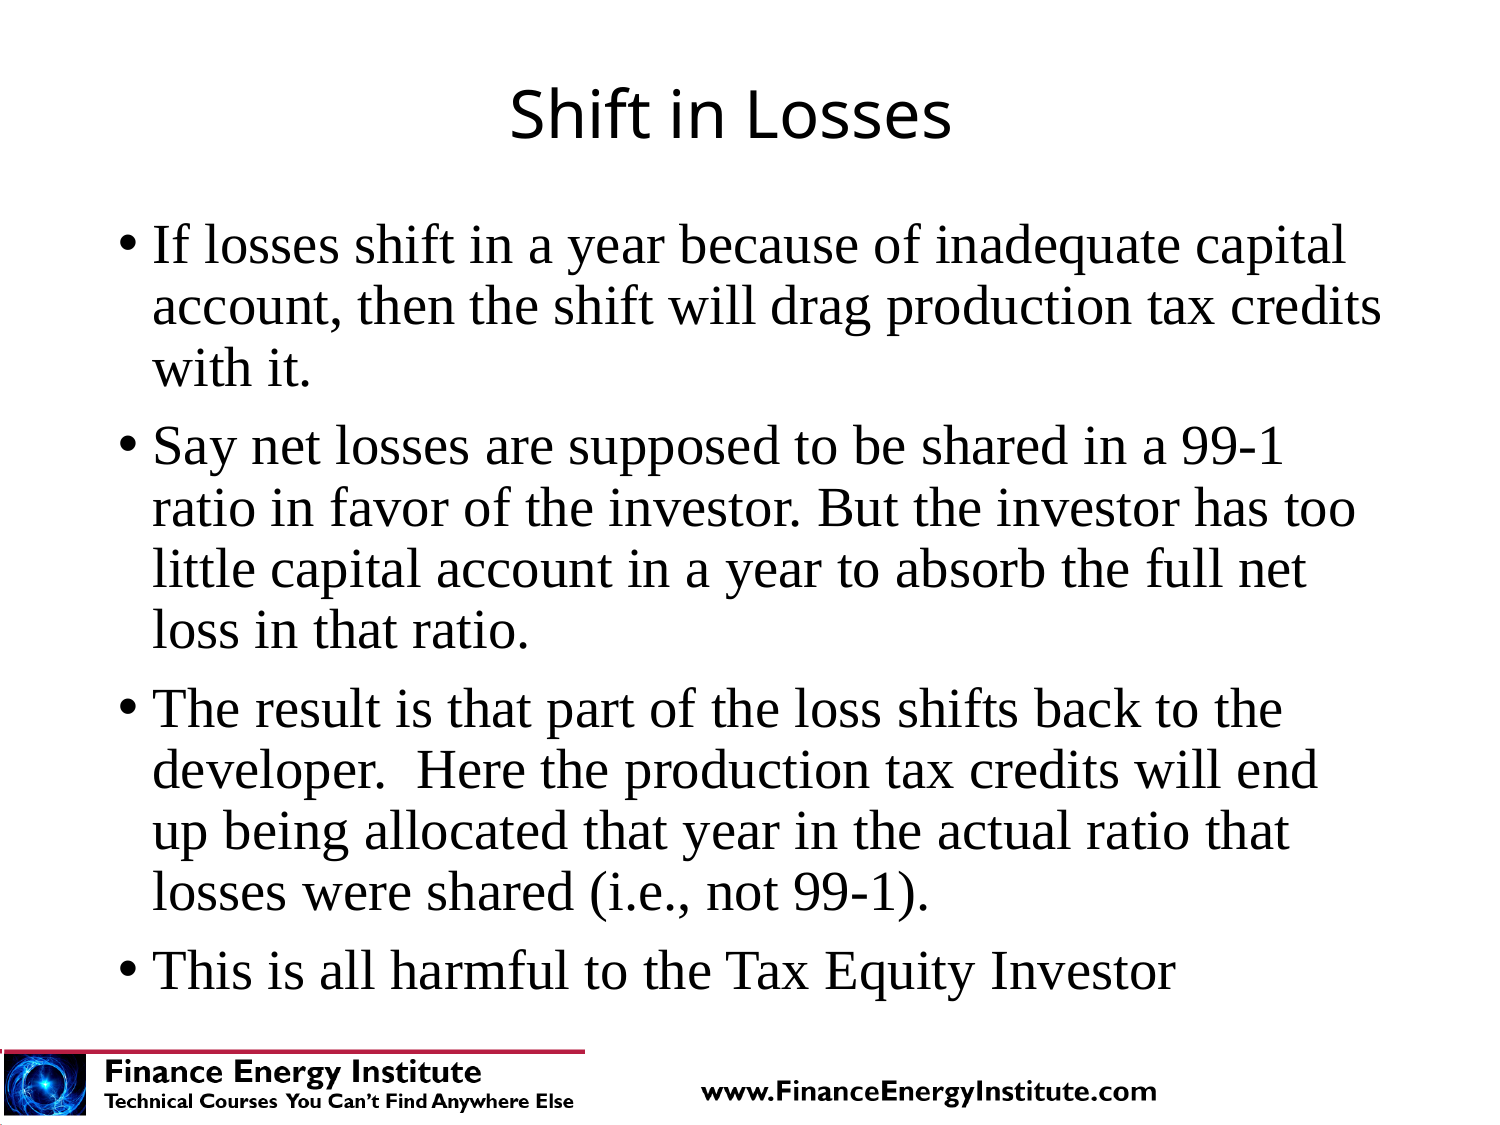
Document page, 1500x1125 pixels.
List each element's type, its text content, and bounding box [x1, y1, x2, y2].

title Shift in Losses [103, 59, 1361, 174]
picture [0, 1042, 585, 1125]
list If losses shift in a year because of inadequate capital account, then the shift will drag production tax credits with it. Say net losses are supposed to be shared in a 99-1 ratio in favor of the investor. But the investor has too little capital account in a year to absorb the full net loss in that ratio. The result is that part of the loss shifts back to the developer. Here the production tax credits will end up being allocated that year in the actual ratio that losses were shared (i.e., not 99-1). This is all harmful to the Tax Equity Investor [103, 207, 1400, 1014]
picture [696, 1074, 1166, 1112]
